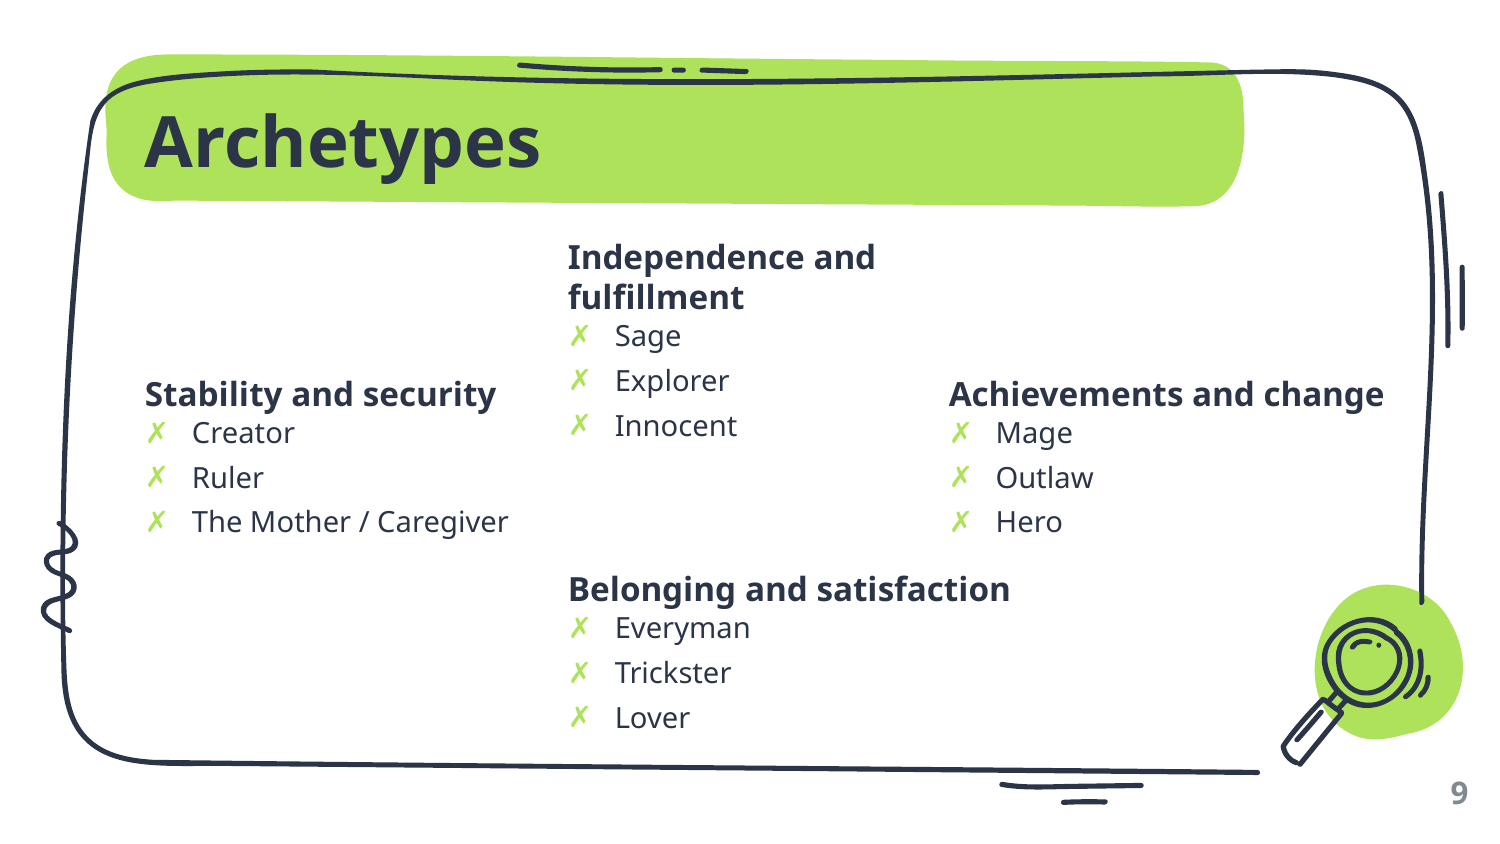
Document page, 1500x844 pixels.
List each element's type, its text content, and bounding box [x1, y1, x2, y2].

title Archetypes [144, 112, 1200, 178]
text_box [1418, 674, 1431, 698]
text_box [1280, 617, 1414, 767]
text_box Achievements and change Mage Outlaw Hero [948, 373, 1399, 616]
text_box Independence and fulfillment Sage Explorer Innocent [567, 236, 1034, 462]
slide_number 9 [1378, 769, 1469, 820]
list Stability and security Creator Ruler The Mother / Caregiver [144, 373, 683, 616]
text_box [1403, 648, 1424, 700]
text_box Belonging and satisfaction Everyman Trickster Lover [567, 568, 1045, 770]
